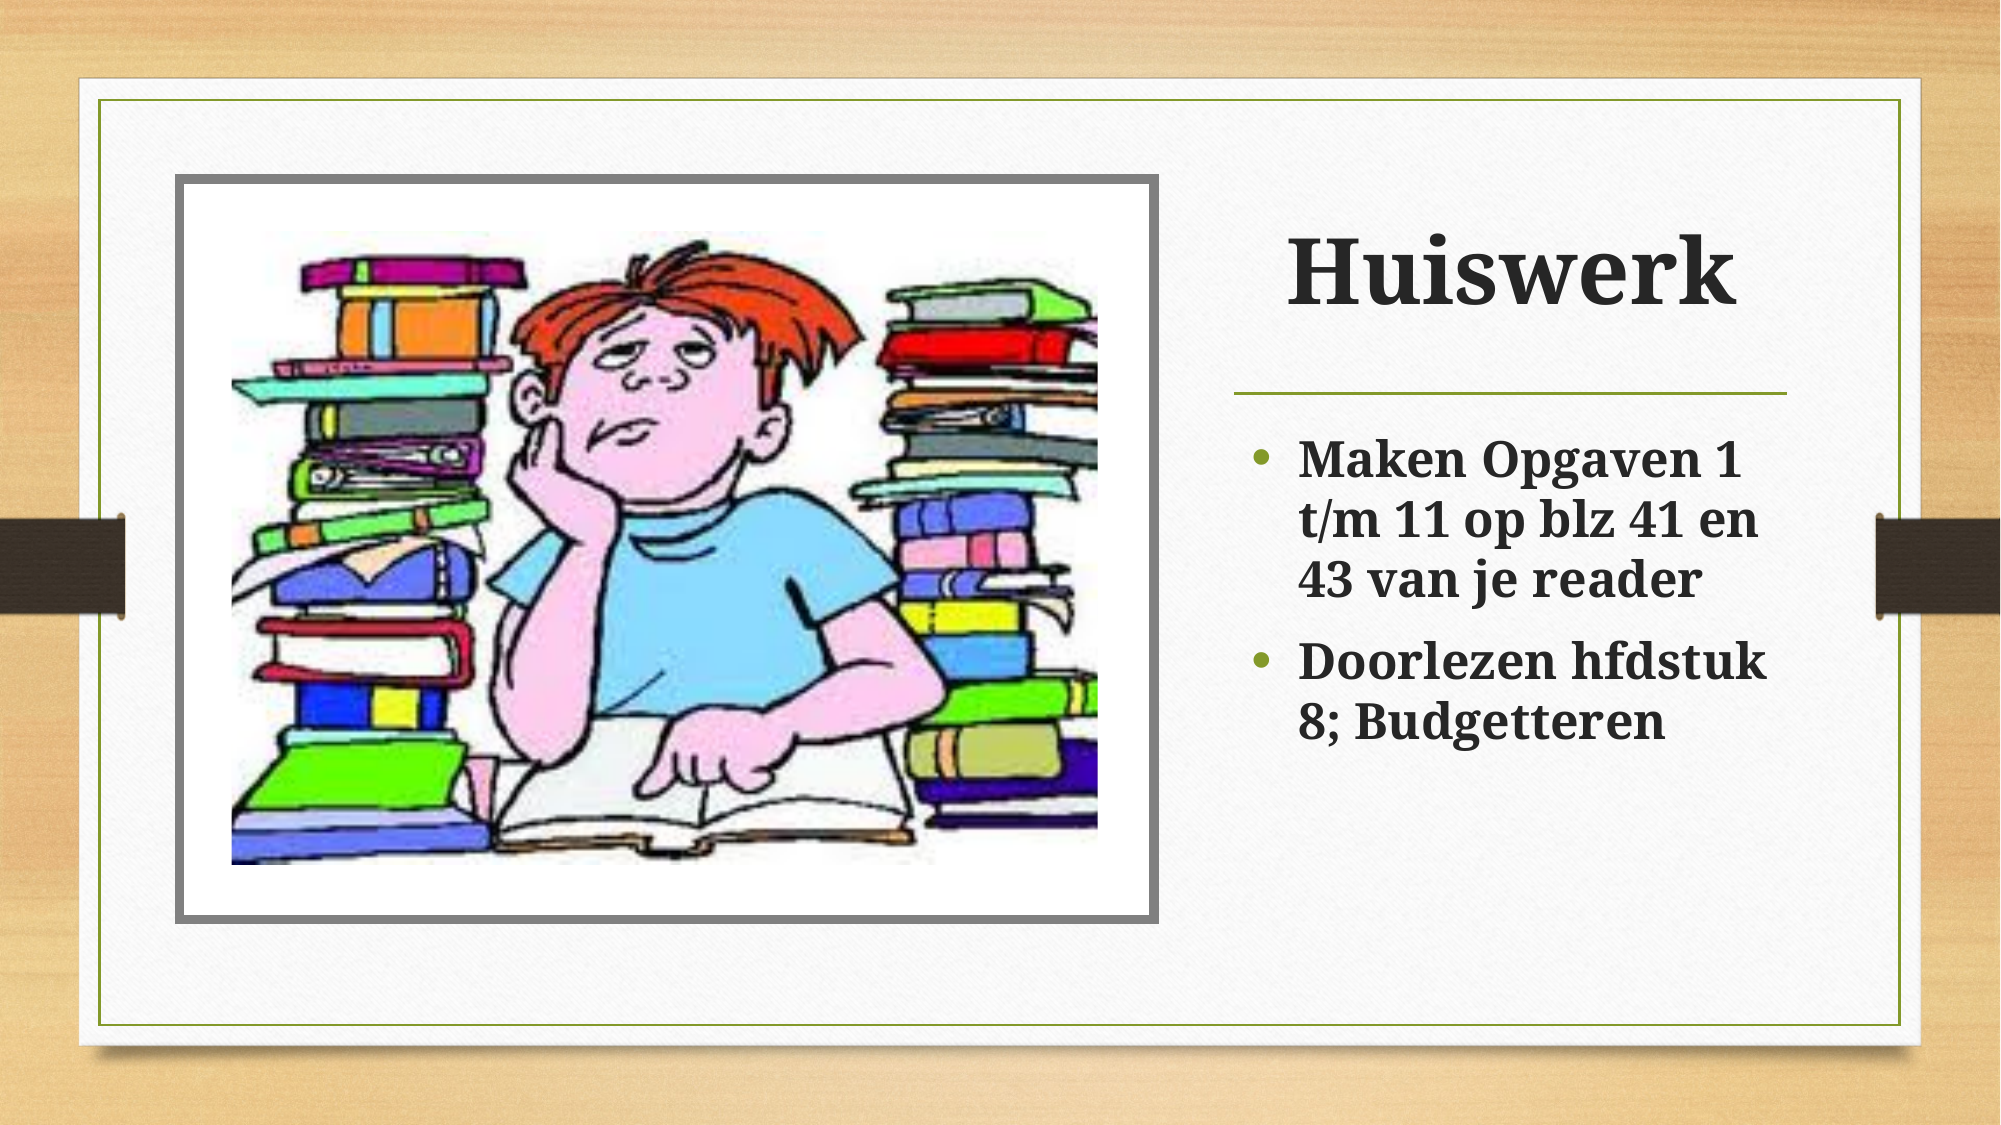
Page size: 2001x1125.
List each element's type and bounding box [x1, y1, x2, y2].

picture [231, 231, 1098, 865]
text_box [0, 0, 2000, 1125]
